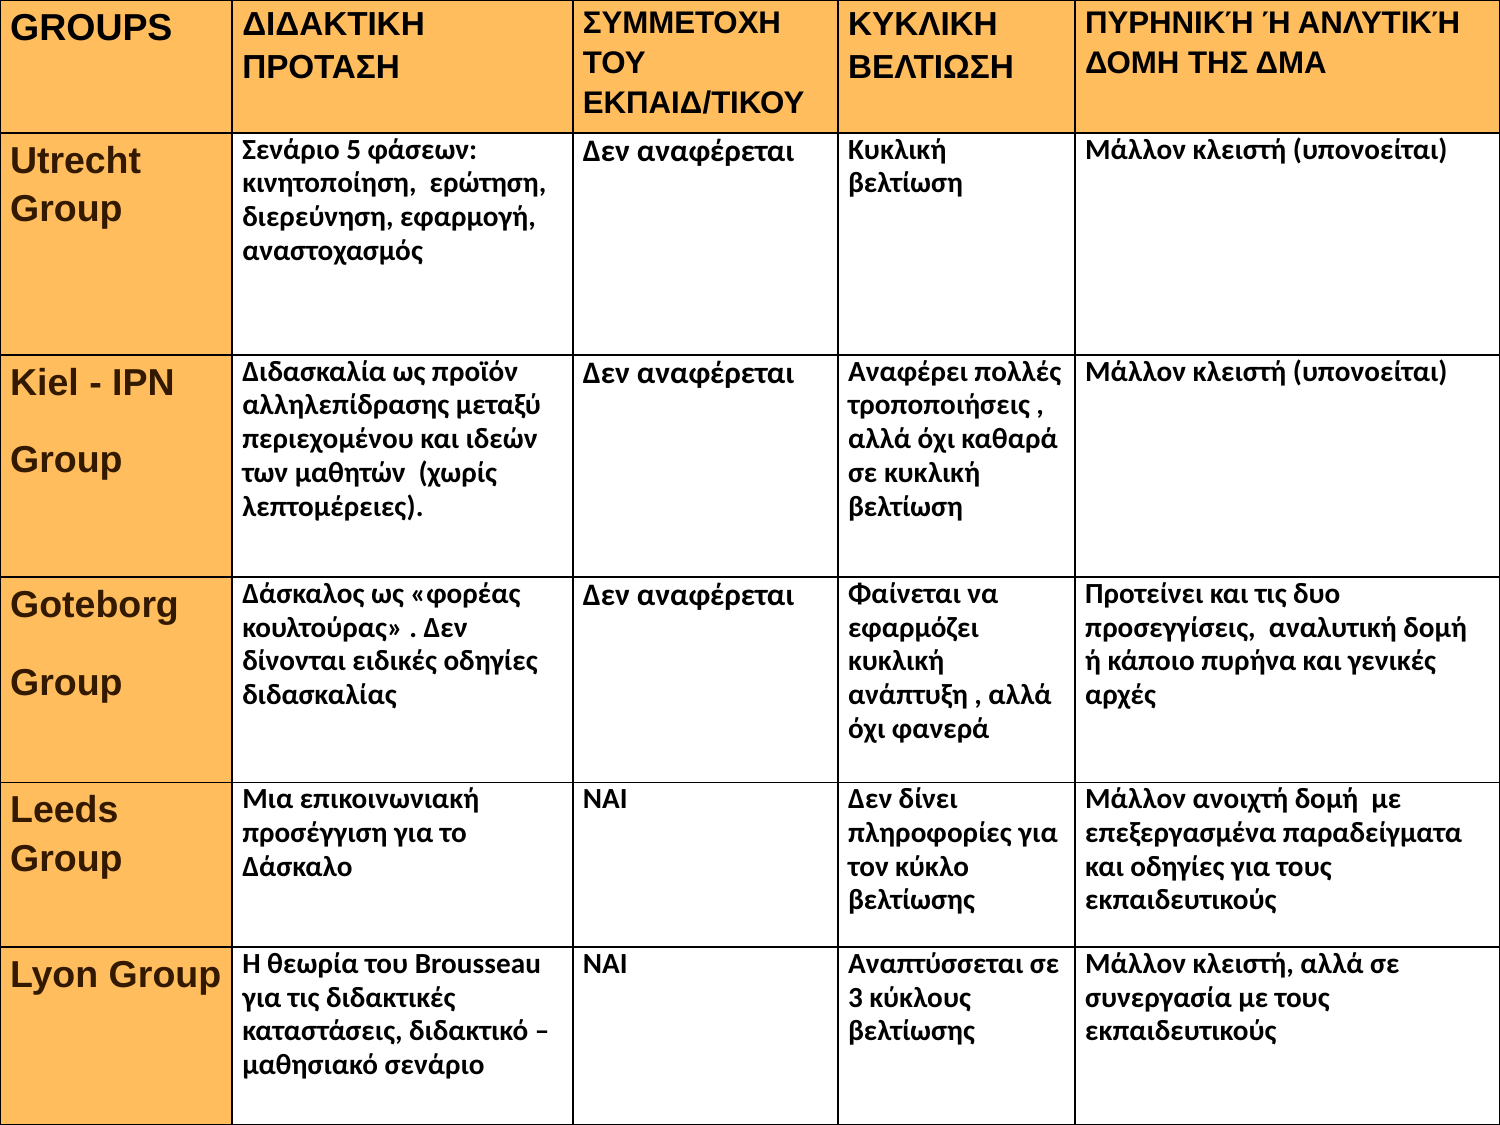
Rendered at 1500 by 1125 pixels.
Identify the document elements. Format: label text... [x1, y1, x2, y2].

table_cell Μια επικοινωνιακή προσέγγιση για το Δάσκαλο [233, 783, 572, 946]
table_cell Κυκλική βελτίωση [839, 134, 1074, 354]
table_cell ΝΑΙ [574, 948, 837, 1124]
table_cell Δεν αναφέρεται [574, 134, 837, 354]
table_cell Αναπτύσσεται σε 3 κύκλους βελτίωσης [839, 948, 1074, 1124]
table_header ΣΥΜΜΕΤΟΧΗ ΤΟΥ ΕΚΠΑΙΔ/ΤΙΚΟΥ [574, 1, 837, 132]
table_cell Αναφέρει πολλές τροποποιήσεις , αλλά όχι καθαρά σε κυκλική βελτίωση [839, 356, 1074, 576]
table_cell Lyon Group [1, 948, 231, 1124]
table_header ΔΙΔΑΚΤΙΚΗ ΠΡΟΤΑΣΗ [233, 1, 572, 132]
table_cell Goteborg Group [1, 578, 231, 782]
table_cell Φαίνεται να εφαρμόζει κυκλική ανάπτυξη , αλλά όχι φανερά [839, 578, 1074, 782]
table_cell Μάλλον ανοιχτή δομή με επεξεργασμένα παραδείγματα και οδηγίες για τους εκπαιδευτικούς [1076, 783, 1499, 946]
table_cell Μάλλον κλειστή, αλλά σε συνεργασία με τους εκπαιδευτικούς [1076, 948, 1499, 1124]
table_cell Δεν αναφέρεται [574, 578, 837, 782]
table_cell Kiel - IPN Group [1, 356, 231, 576]
table_cell Μάλλον κλειστή (υπονοείται) [1076, 134, 1499, 354]
table_cell ΝΑΙ [574, 783, 837, 946]
table_cell Διδασκαλία ως προϊόν αλληλεπίδρασης μεταξύ περιεχομένου και ιδεών των μαθητών (χωρίς λεπτομέρειες). [233, 356, 572, 576]
table_cell Δεν αναφέρεται [574, 356, 837, 576]
table_header ΚΥΚΛΙΚΗ ΒΕΛΤΙΩΣΗ [839, 1, 1074, 132]
table_cell Δάσκαλος ως «φορέας κουλτούρας» . Δεν δίνονται ειδικές οδηγίες διδασκαλίας [233, 578, 572, 782]
table_header GROUPS [1, 1, 231, 132]
table_cell Δεν δίνει πληροφορίες για τον κύκλο βελτίωσης [839, 783, 1074, 946]
table_cell Η θεωρία του Brousseau για τις διδακτικές καταστάσεις, διδακτικό – μαθησιακό σενάριο [233, 948, 572, 1124]
table_cell Leeds Group [1, 783, 231, 946]
table_cell Προτείνει και τις δυο προσεγγίσεις, αναλυτική δομή ή κάποιο πυρήνα και γενικές αρχές [1076, 578, 1499, 782]
table_cell Σενάριο 5 φάσεων: κινητοποίηση, ερώτηση, διερεύνηση, εφαρμογή, αναστοχασμός [233, 134, 572, 354]
table_cell Μάλλον κλειστή (υπονοείται) [1076, 356, 1499, 576]
table_header ΠΥΡΗΝΙΚΉ Ή ΑΝΛΥΤΙΚΉ ΔΟΜΗ ΤΗΣ ΔΜΑ [1076, 1, 1499, 132]
table_cell Utrecht Group [1, 134, 231, 354]
